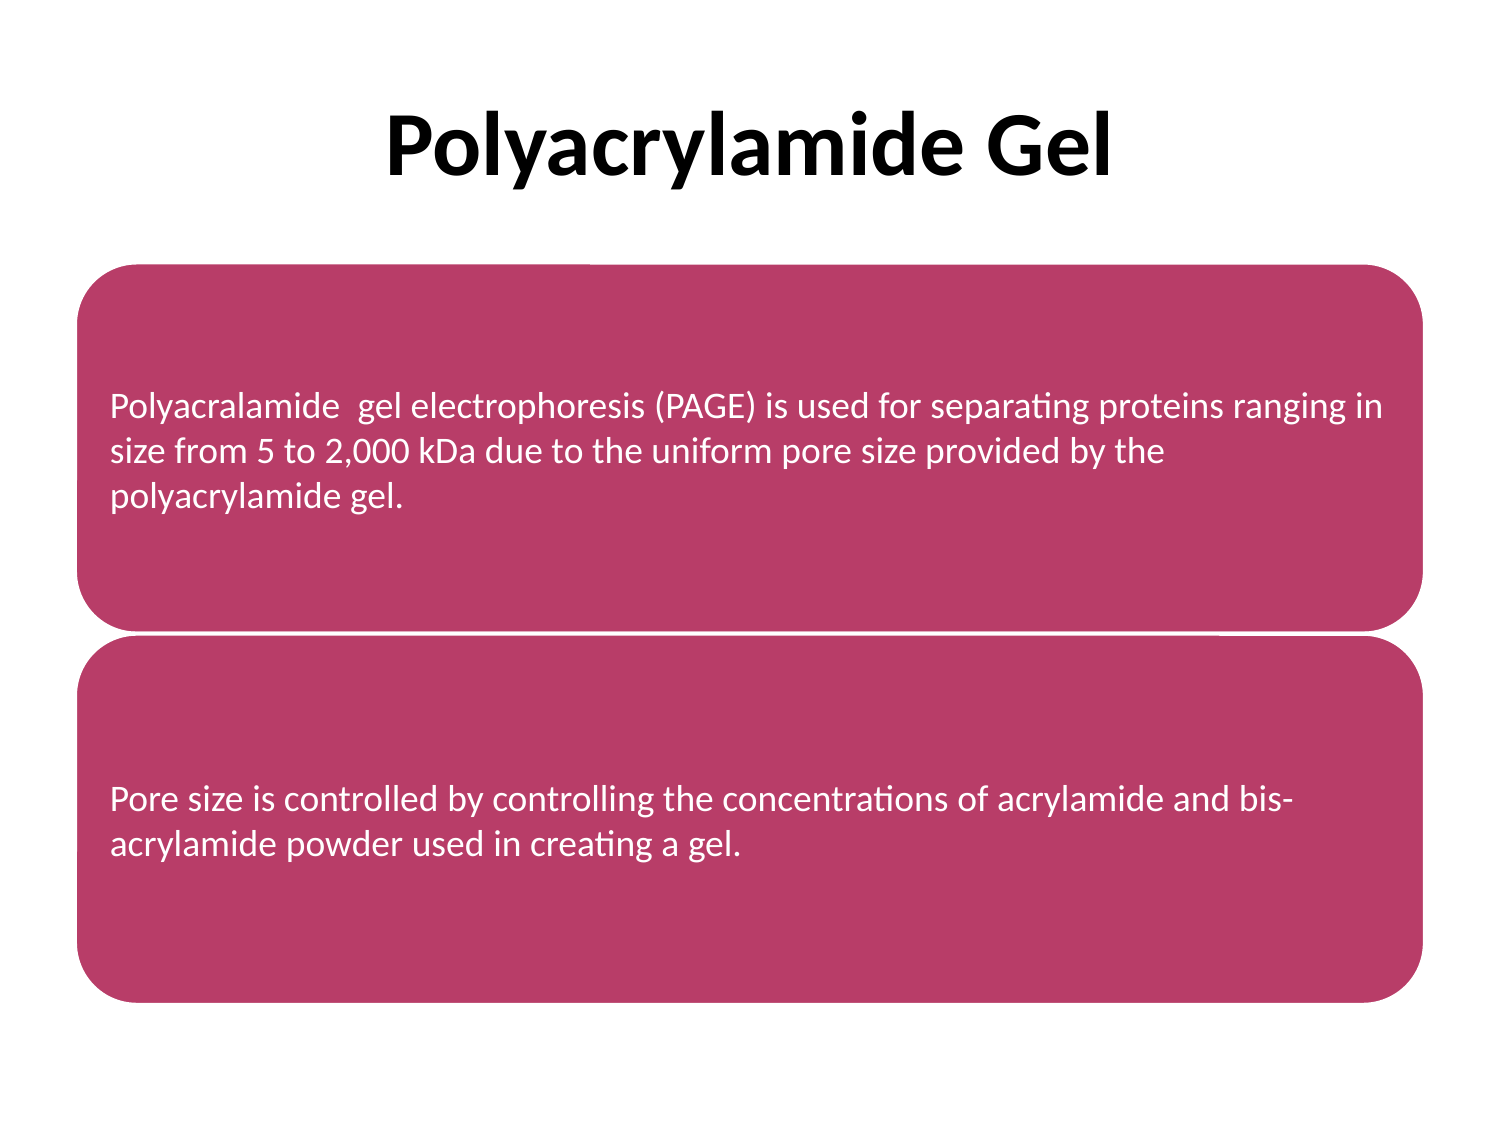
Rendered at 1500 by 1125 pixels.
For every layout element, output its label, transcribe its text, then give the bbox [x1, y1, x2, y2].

title Polyacrylamide Gel [75, 45, 1425, 233]
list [74, 262, 1426, 1006]
